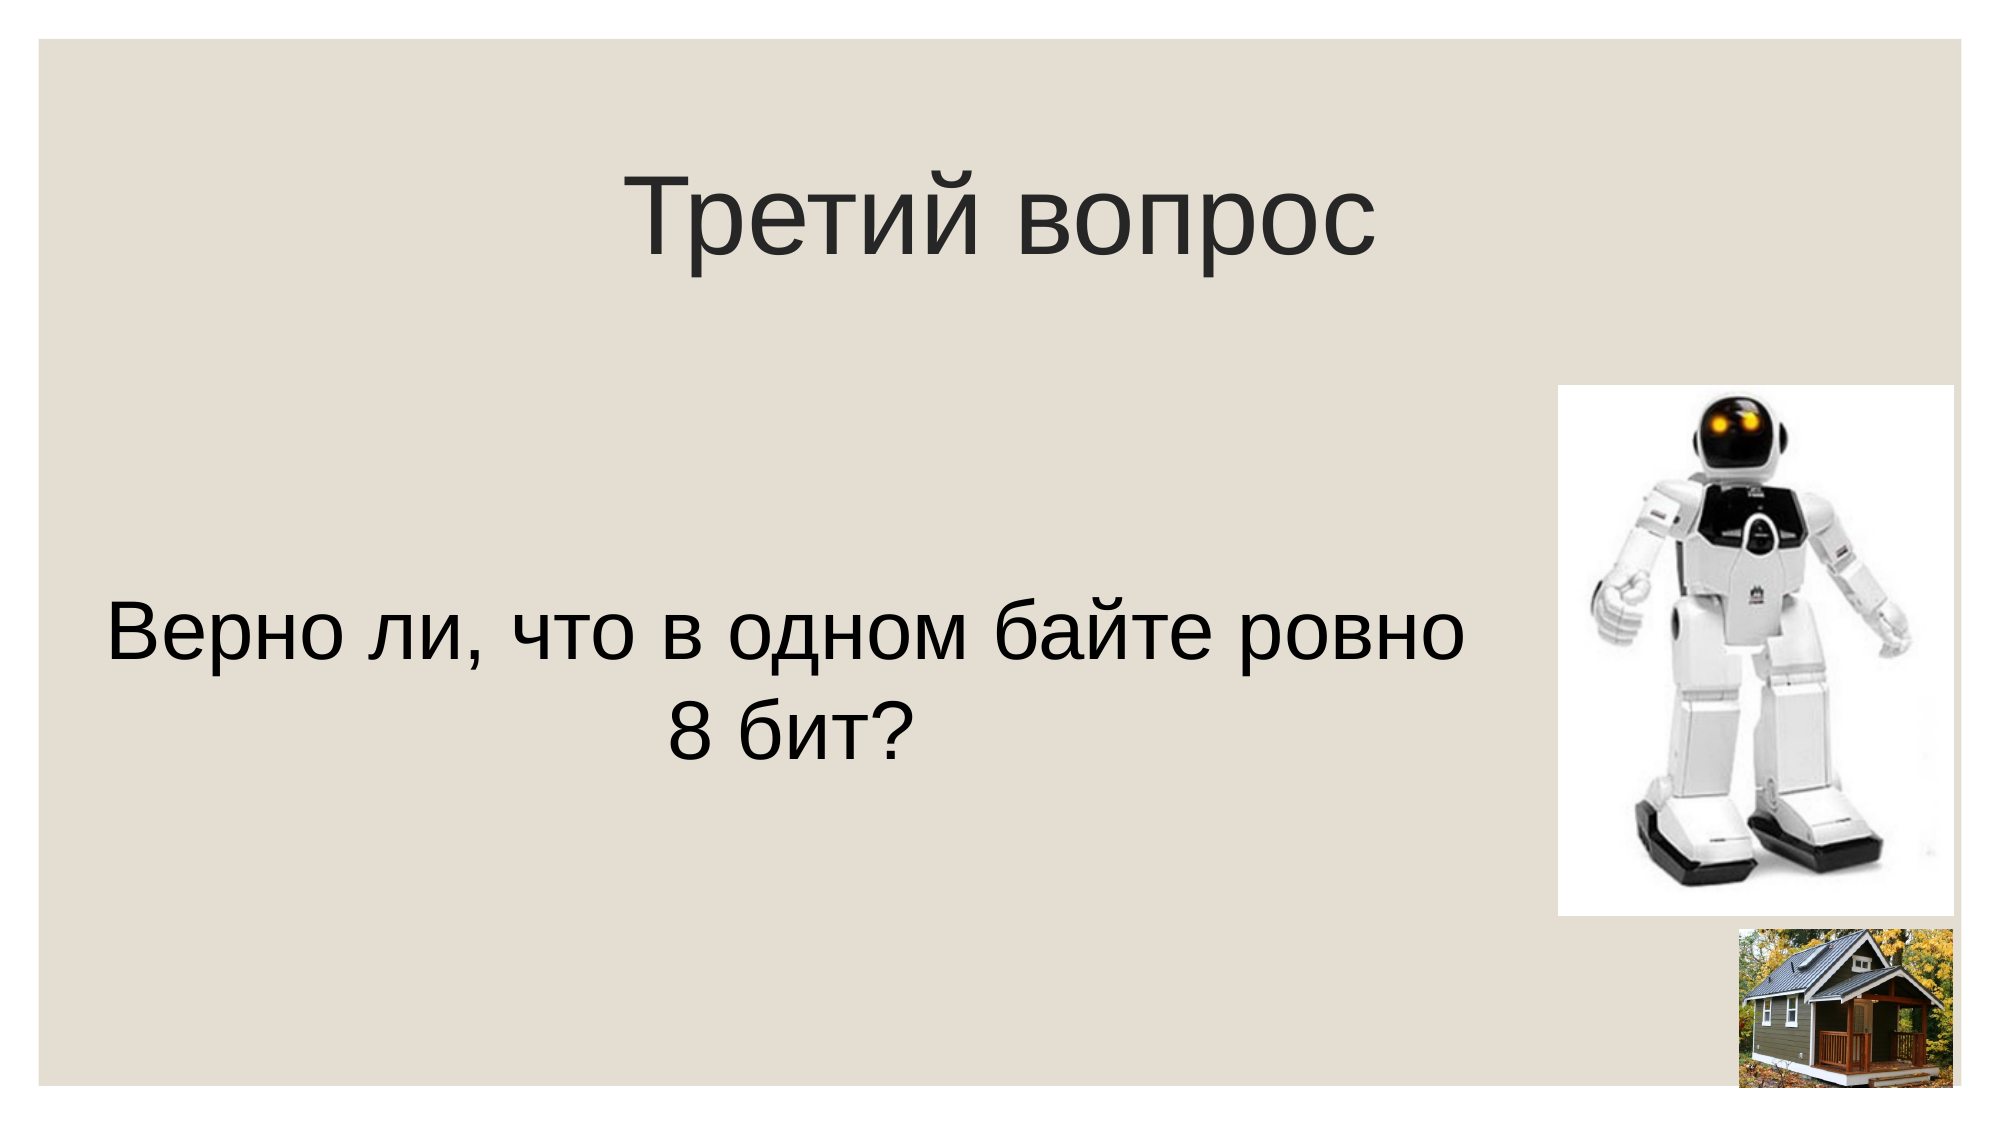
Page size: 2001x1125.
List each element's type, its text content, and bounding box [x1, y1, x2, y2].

picture [1557, 385, 1954, 916]
picture [1739, 929, 1953, 1088]
list Верно ли, что в одном байте ровно 8 бит? [61, 342, 1513, 1074]
title Третий вопрос [174, 105, 1826, 331]
